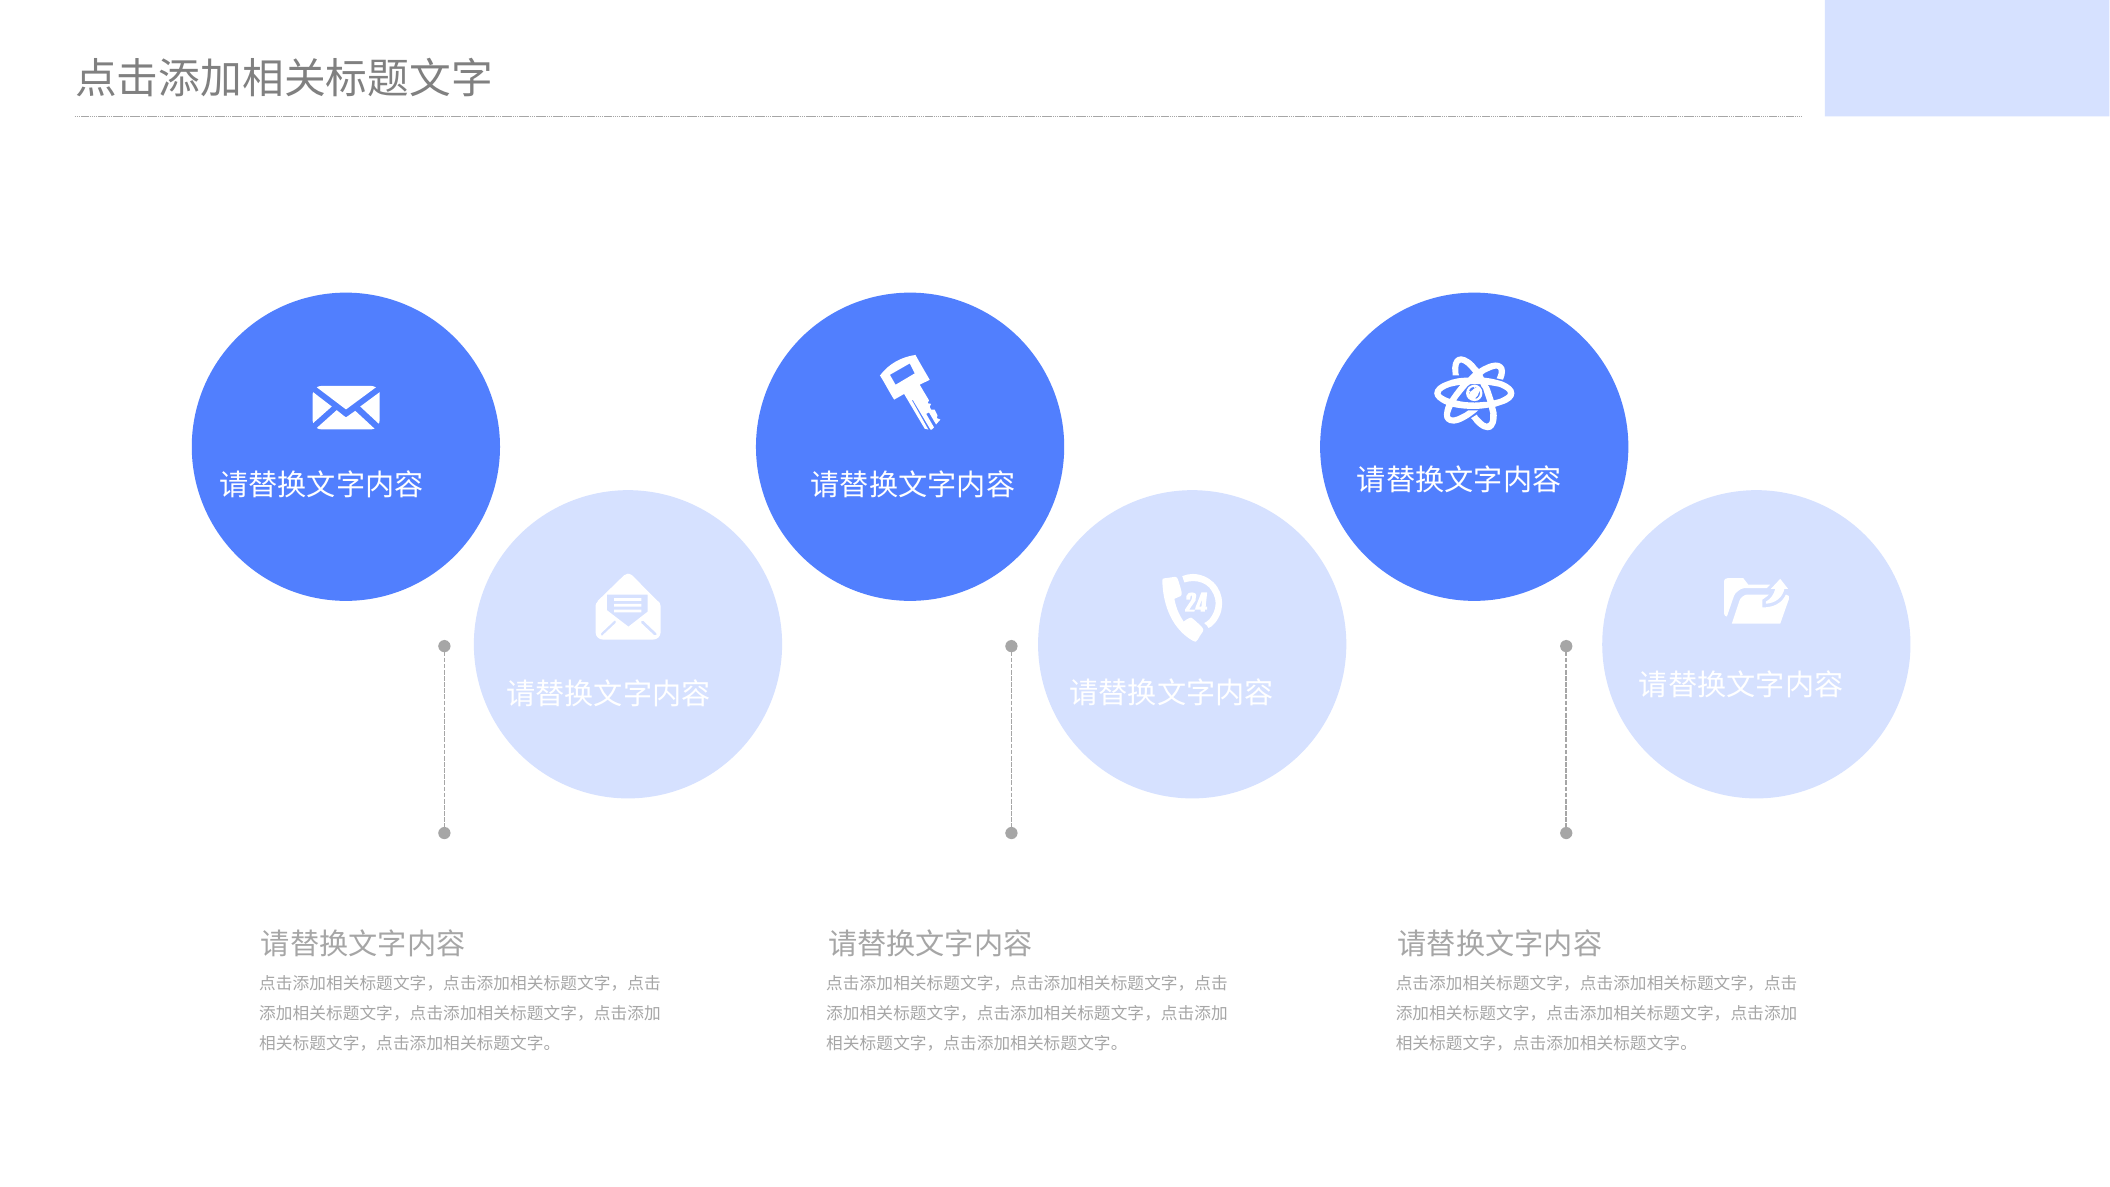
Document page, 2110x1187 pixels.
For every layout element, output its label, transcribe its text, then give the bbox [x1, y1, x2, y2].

text_box 请替换文字内容 [1381, 910, 1781, 968]
text_box 点击添加相关标题文字，点击添加相关标题文字，点击添加相关标题文字，点击添加相关标题文字，点击添加相关标题文字，点击添加相关标题文字。 [1381, 956, 1817, 1060]
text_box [1038, 490, 1378, 799]
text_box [473, 490, 814, 799]
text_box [1320, 292, 1665, 601]
text_box 请替换文字内容 [812, 910, 1211, 968]
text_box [1602, 490, 1947, 799]
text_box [751, 292, 1075, 601]
text_box 点击添加相关标题文字，点击添加相关标题文字，点击添加相关标题文字，点击添加相关标题文字，点击添加相关标题文字，点击添加相关标题文字。 [245, 956, 680, 1060]
text_box 点击添加相关标题文字，点击添加相关标题文字，点击添加相关标题文字，点击添加相关标题文字，点击添加相关标题文字，点击添加相关标题文字。 [812, 956, 1248, 1060]
text_box 请替换文字内容 [245, 910, 644, 968]
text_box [191, 292, 527, 601]
text_box 点击添加相关标题文字 [59, 44, 563, 107]
